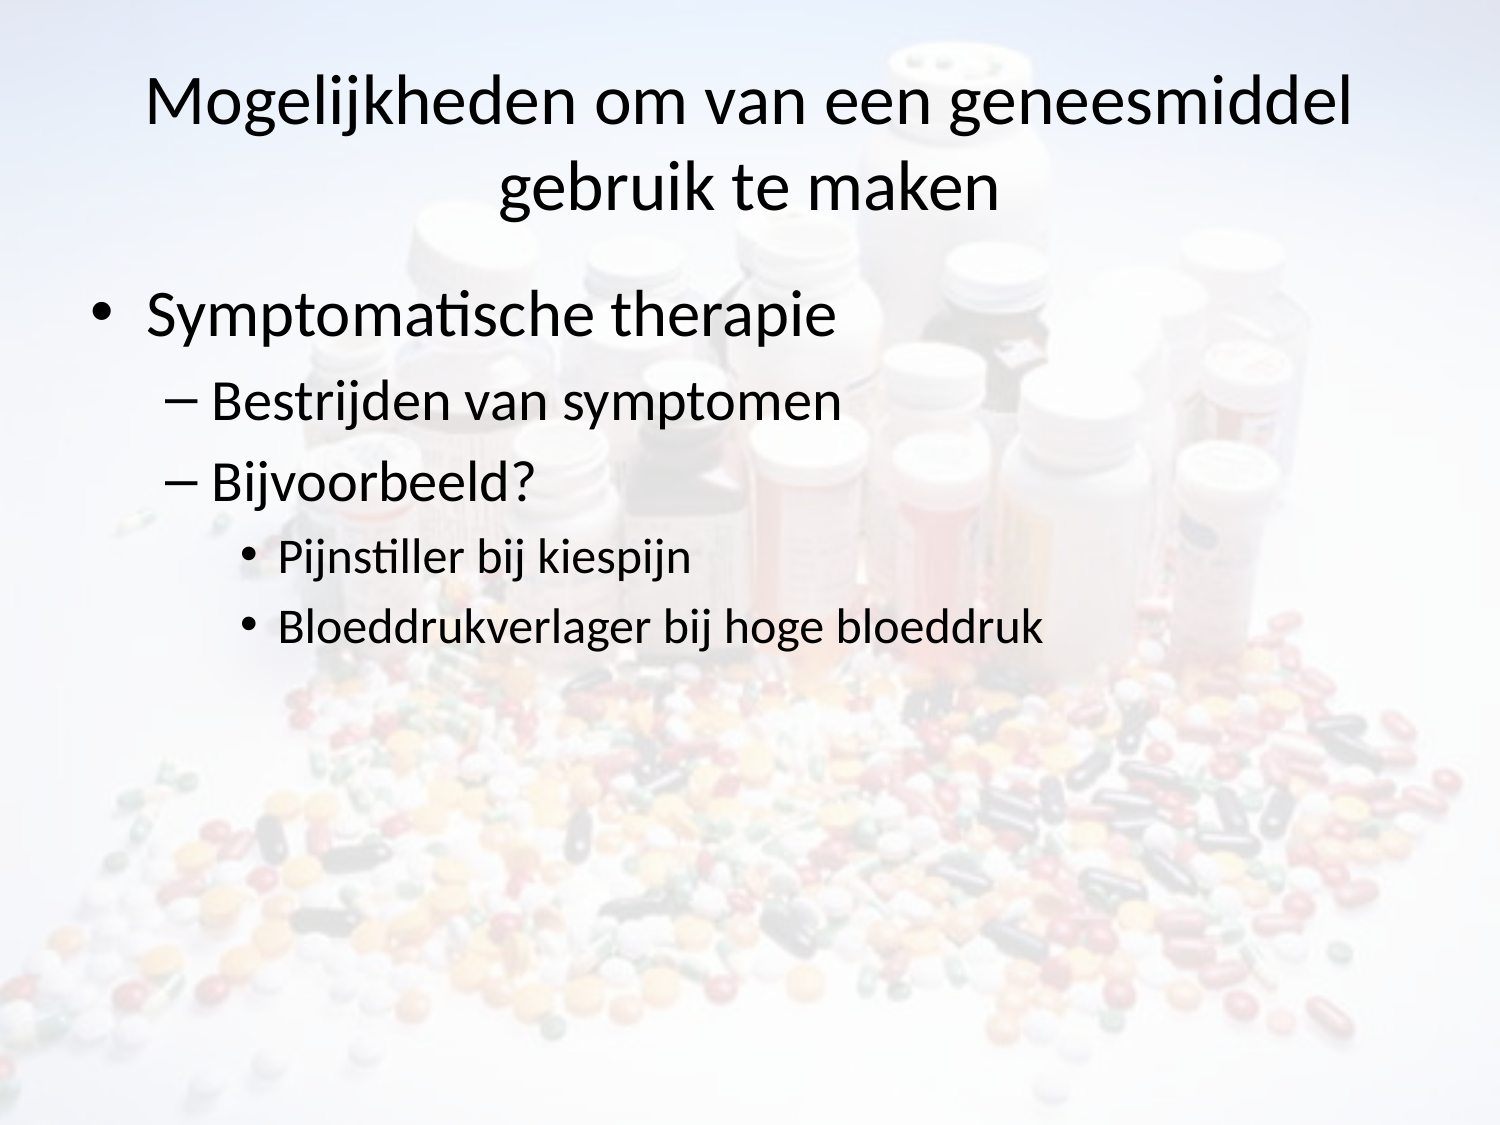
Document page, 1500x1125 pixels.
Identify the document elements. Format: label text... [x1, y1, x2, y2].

list Symptomatische therapie Bestrijden van symptomen Bijvoorbeeld? Pijnstiller bij kiespijn Bloeddrukverlager bij hoge bloeddruk [75, 262, 1425, 1005]
title Mogelijkheden om van een geneesmiddel gebruik te maken [75, 45, 1425, 233]
